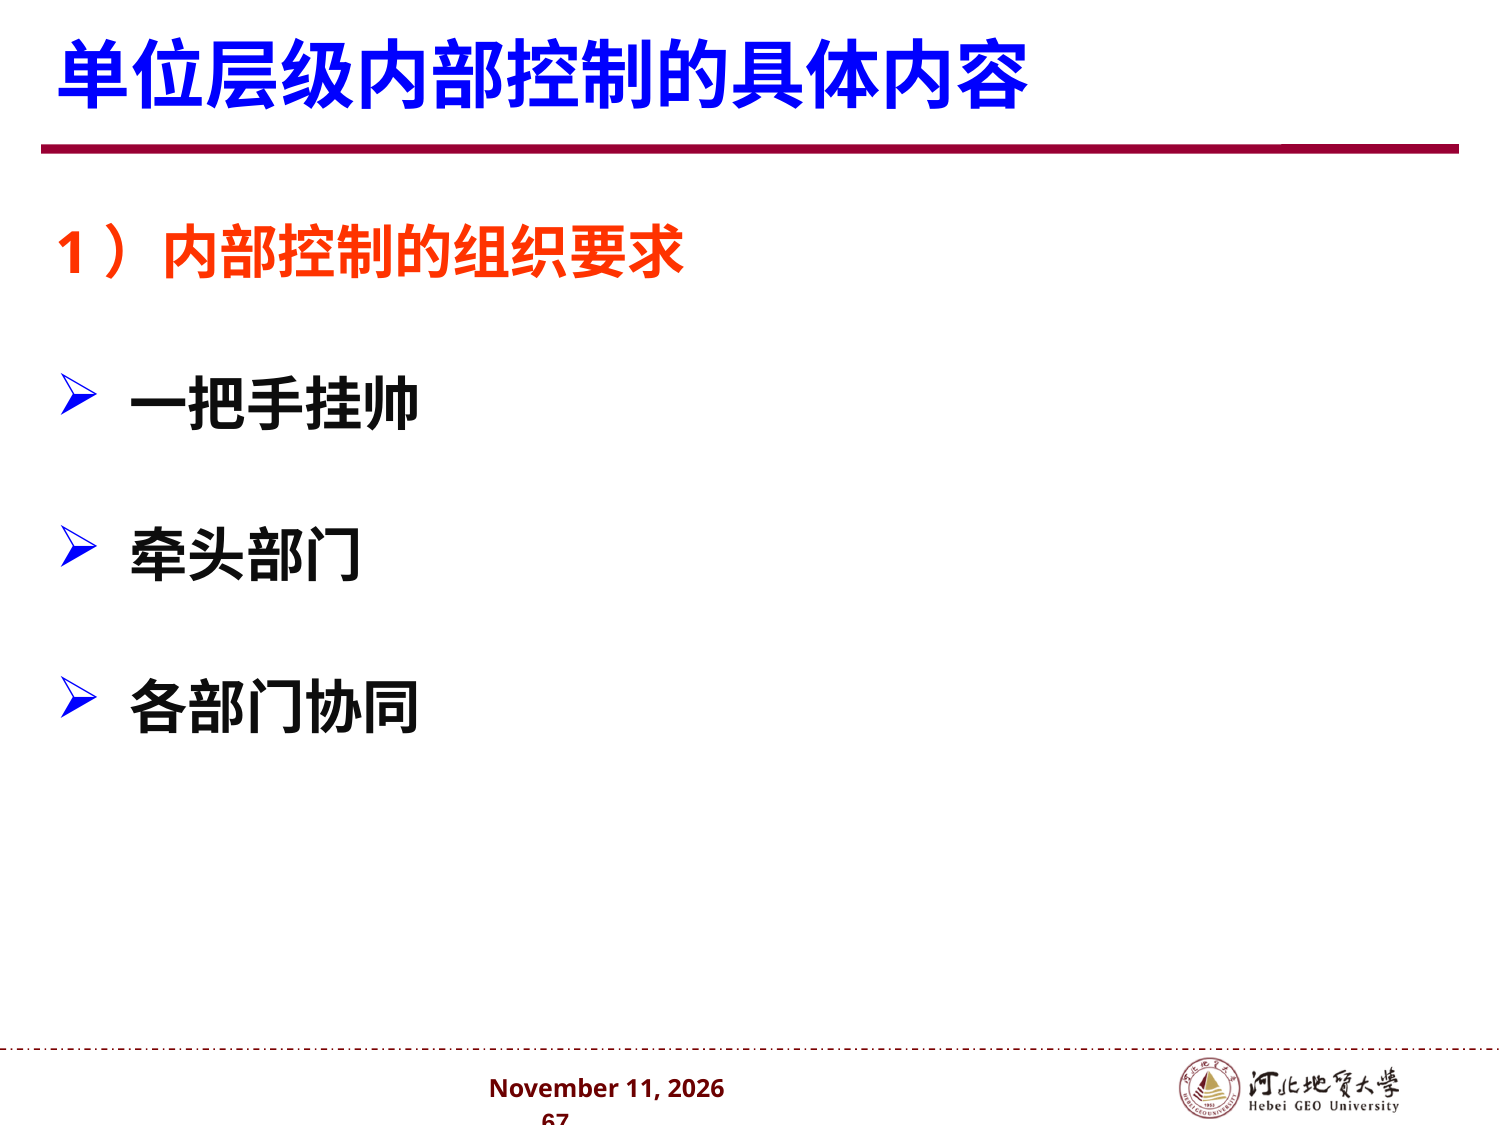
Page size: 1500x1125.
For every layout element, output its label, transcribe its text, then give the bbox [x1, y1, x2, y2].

picture [1159, 1049, 1420, 1125]
title 单位层级内部控制的具体内容 [40, 18, 1460, 126]
list 1）内部控制的组织要求 一把手挂帅 牵头部门 各部门协同 [40, 172, 1460, 1036]
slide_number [473, 1064, 990, 1109]
